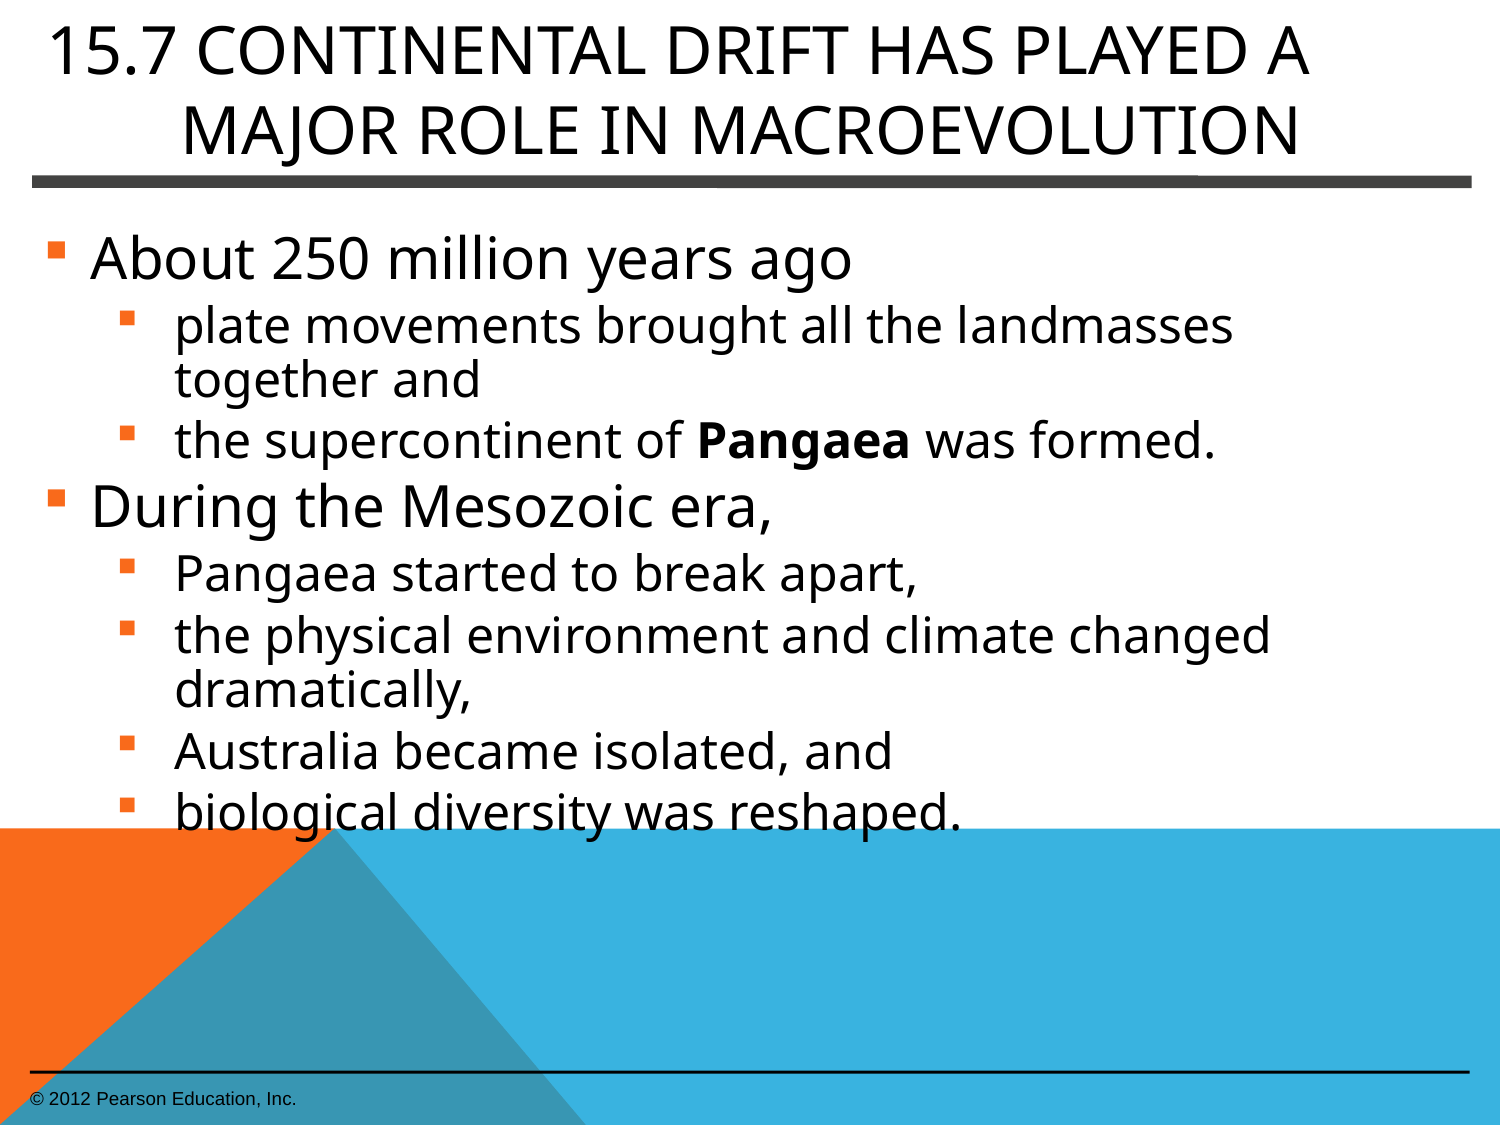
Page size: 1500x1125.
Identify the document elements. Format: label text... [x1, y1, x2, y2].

text_box © 2012 Pearson Education, Inc. [29, 1086, 1470, 1110]
list About 250 million years ago plate movements brought all the landmasses together and the supercontinent of Pangaea was formed. During the Mesozoic era, Pangaea started to break apart, the physical environment and climate changed dramatically, Australia became isolated, and biological diversity was reshaped. [27, 221, 1428, 1090]
title 15.7 Continental drift has played a major role in macroevolution [31, 0, 1472, 190]
